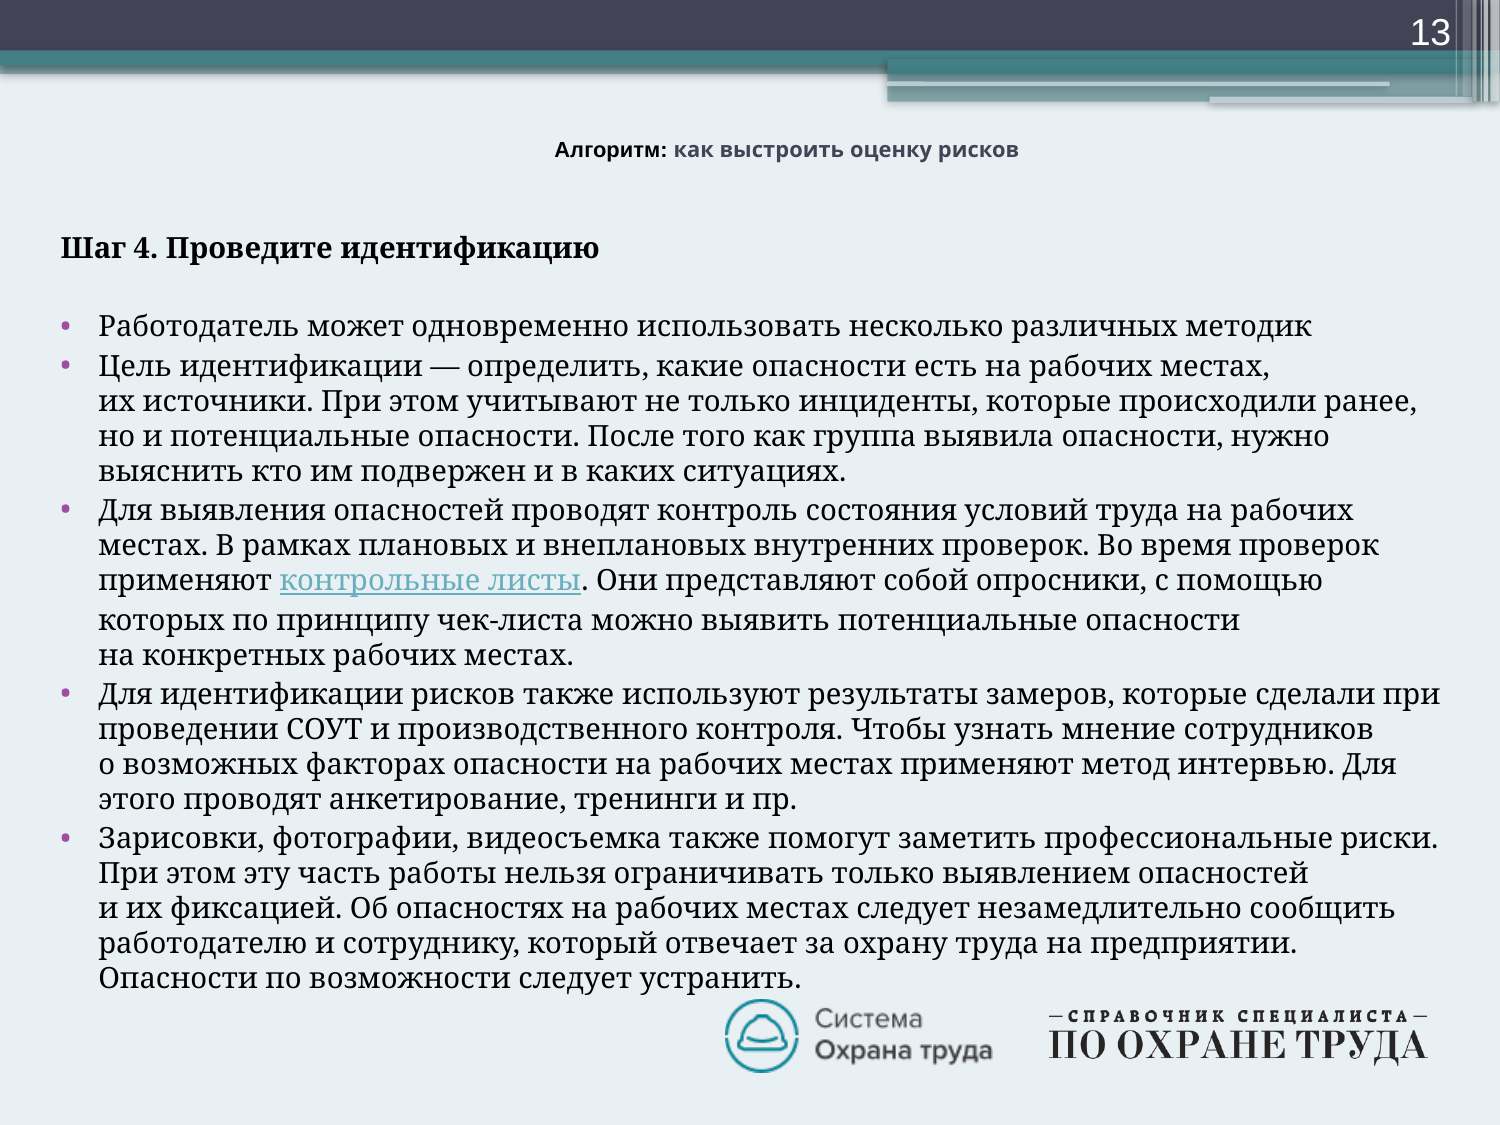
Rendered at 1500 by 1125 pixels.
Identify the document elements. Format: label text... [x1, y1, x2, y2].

title Алгоритм: как выстроить оценку рисков [112, 101, 1463, 197]
slide_number 13 [1341, 0, 1466, 61]
picture [1048, 1009, 1428, 1066]
picture [725, 999, 993, 1074]
list Шаг 4. Проведите идентификацию Работодатель может одновременно использовать несколько различных методик Цель идентификации — определить, какие опасности есть на рабочих местах, их источники. При этом учитывают не только инциденты, которые происходили ранее, но и потенциальные опасности. После того как группа выявила опасности, нужно выяснить кто им подвержен и в каких ситуациях. Для выявления опасностей проводят контроль состояния условий труда на рабочих местах. В рамках плановых и внеплановых внутренних проверок. Во время проверок применяют контрольные листы. Они представляют собой опросники, с помощью которых по принципу чек-листа можно выявить потенциальные опасности на конкретных рабочих местах. Для идентификации рисков также используют результаты замеров, которые сделали при проведении СОУТ и производственного контроля. Чтобы узнать мнение сотрудников о возможных факторах опасности на рабочих местах применяют метод интервью. Для этого проводят анкетирование, тренинги и пр. Зарисовки, фотографии, видеосъемка также помогут заметить профессиональные риски. При этом эту часть работы нельзя ограничивать только выявлением опасностей и их фиксацией. Об опасностях на рабочих местах следует незамедлительно сообщить работодателю и сотруднику, который отвечает за охрану труда на предприятии. Опасности по возможности следует устранить. [29, 196, 1460, 1011]
